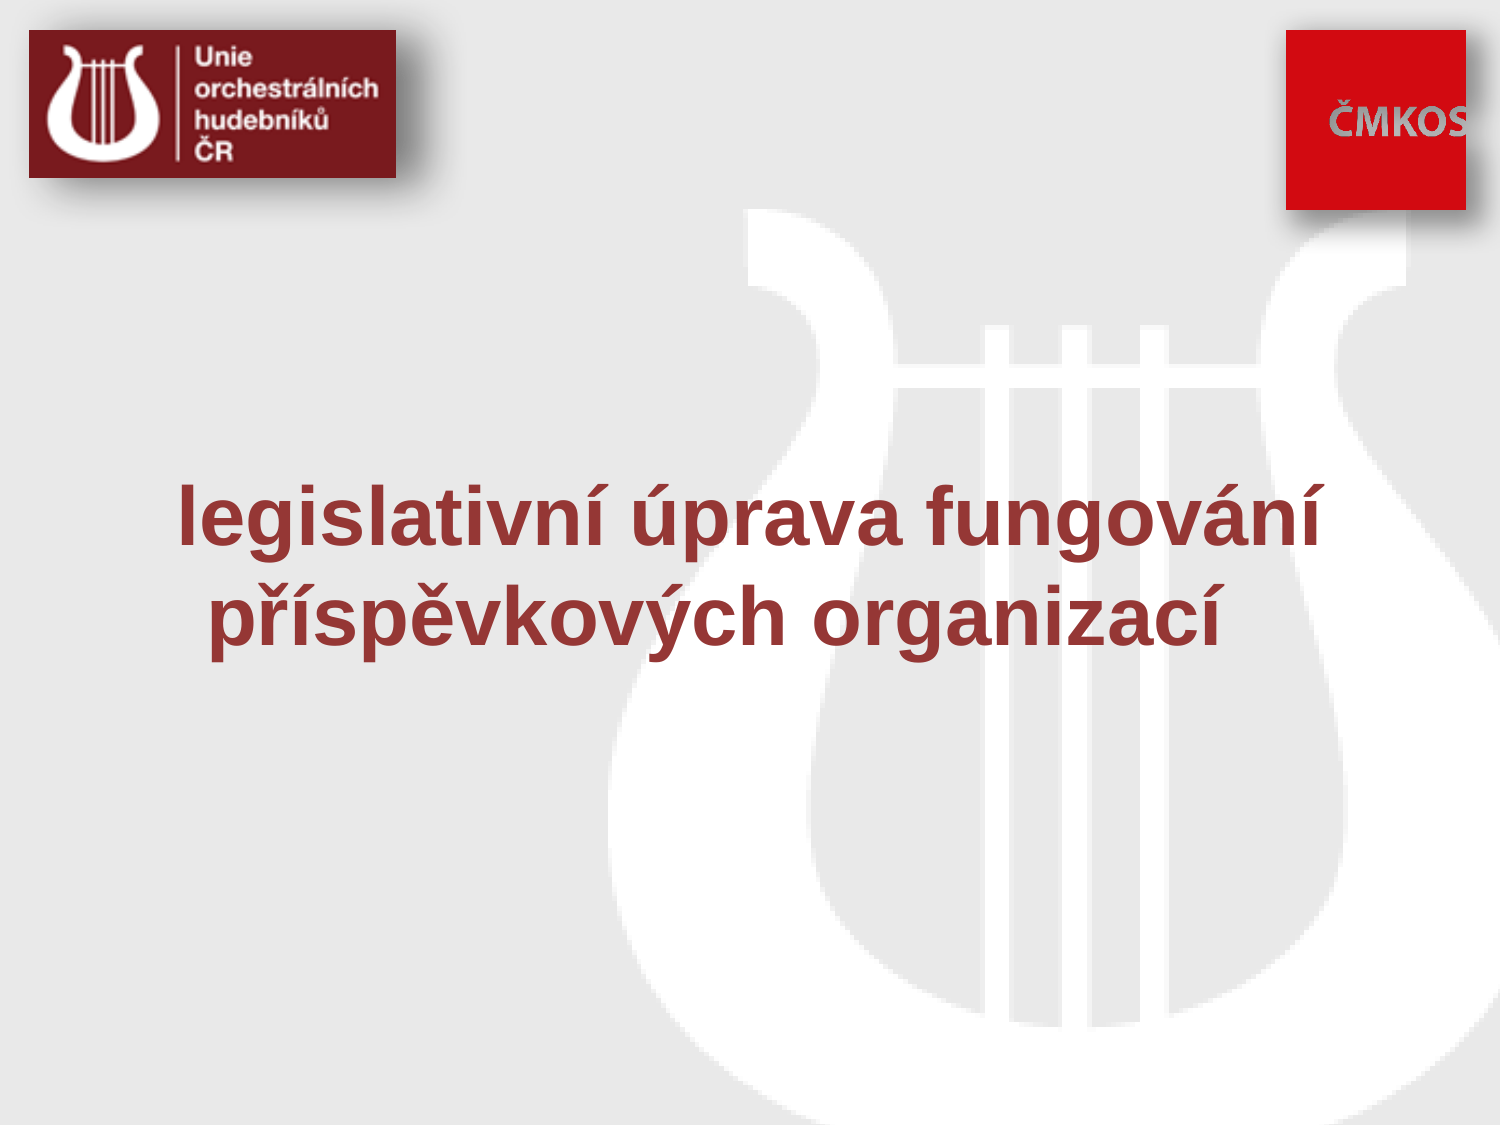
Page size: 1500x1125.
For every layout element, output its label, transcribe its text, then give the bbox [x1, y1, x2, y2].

picture [29, 30, 396, 178]
picture [607, 30, 1500, 1125]
title legislativní úprava fungování příspěvkových organizací [100, 413, 602, 712]
